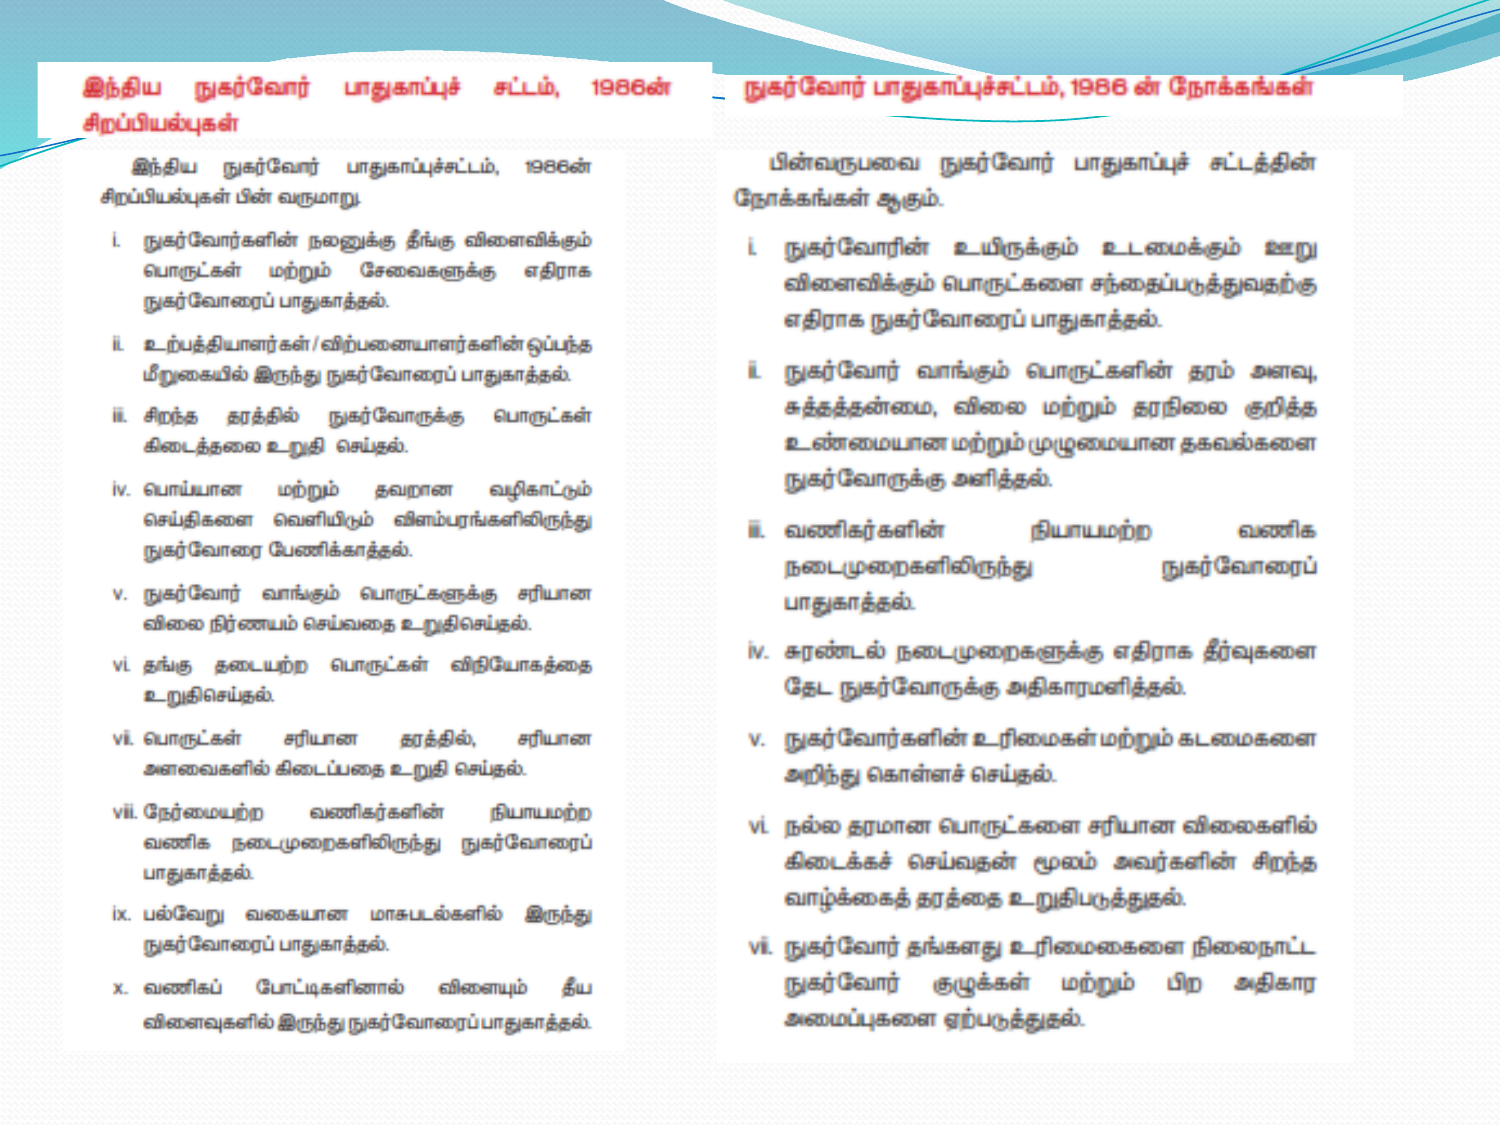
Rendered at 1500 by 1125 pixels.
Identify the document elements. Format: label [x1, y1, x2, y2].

picture [62, 149, 626, 1051]
picture [715, 149, 1354, 1063]
picture [724, 74, 1404, 116]
list [37, 62, 713, 138]
